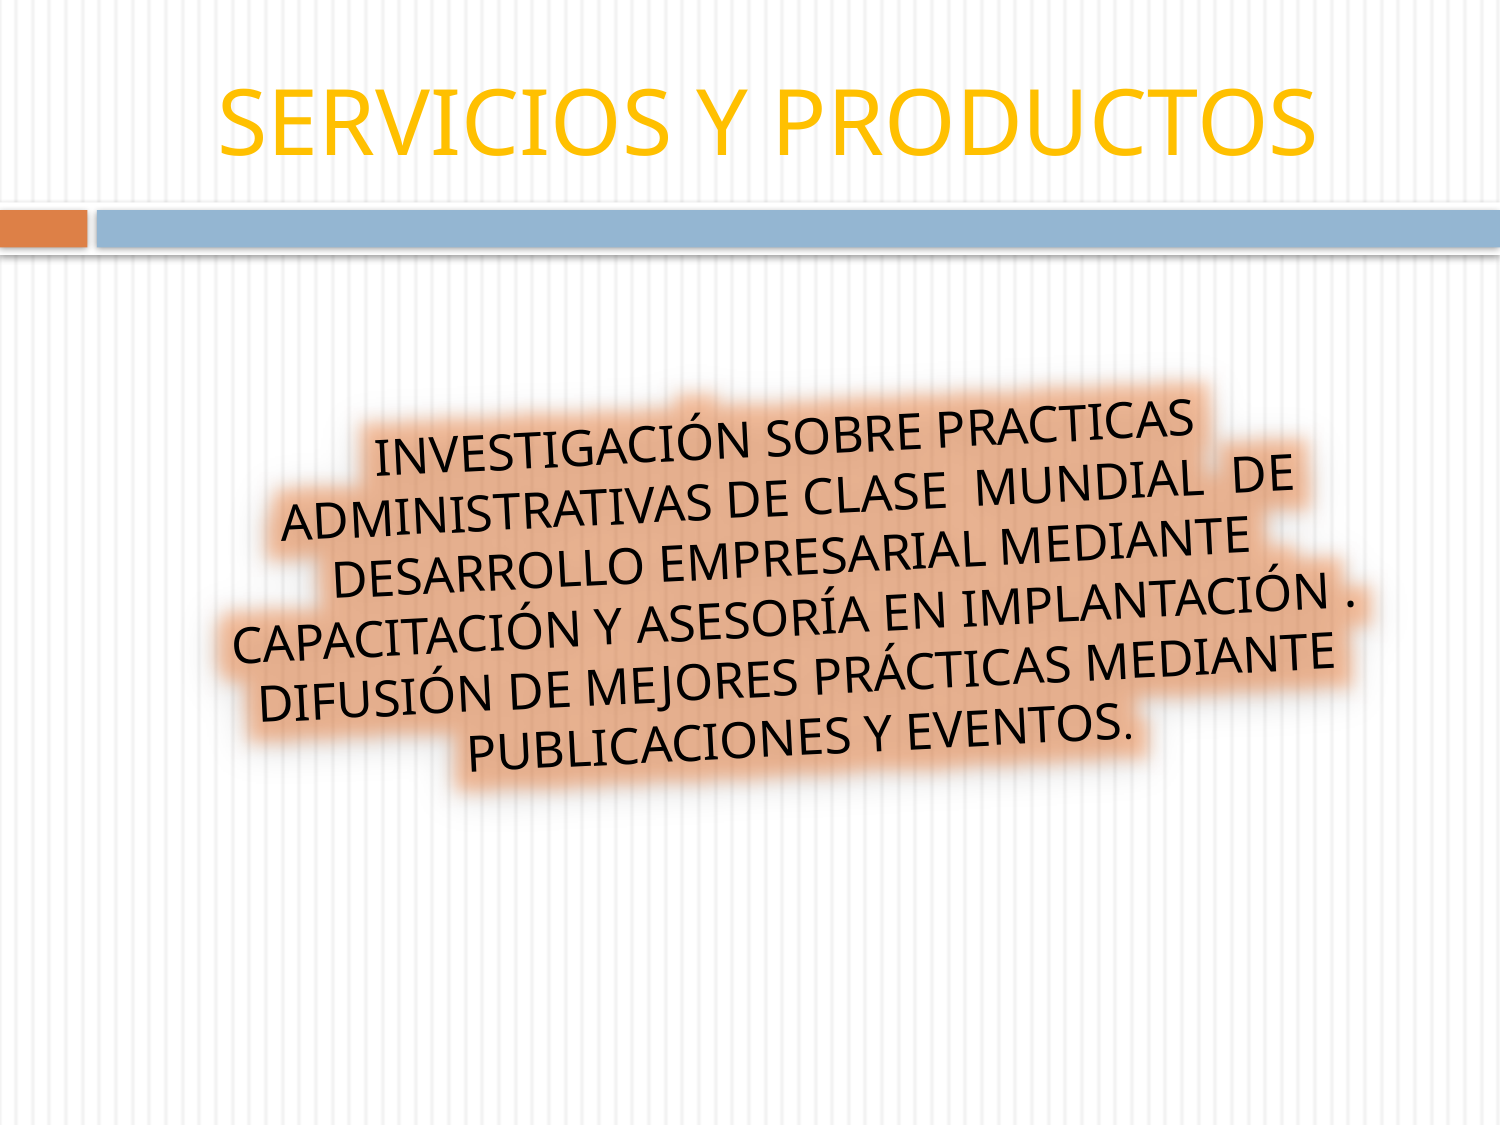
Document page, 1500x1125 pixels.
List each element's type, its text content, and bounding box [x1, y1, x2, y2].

text_box INVESTIGACIÓN SOBRE PRACTICAS ADMINISTRATIVAS DE CLASE MUNDIAL DE DESARROLLO EMPRESARIAL MEDIANTE CAPACITACIÓN Y ASESORÍA EN IMPLANTACIÓN . DIFUSIÓN DE MEJORES PRÁCTICAS MEDIANTE PUBLICACIONES Y EVENTOS. [156, 366, 1429, 805]
title SERVICIOS Y PRODUCTOS [99, 37, 1438, 200]
